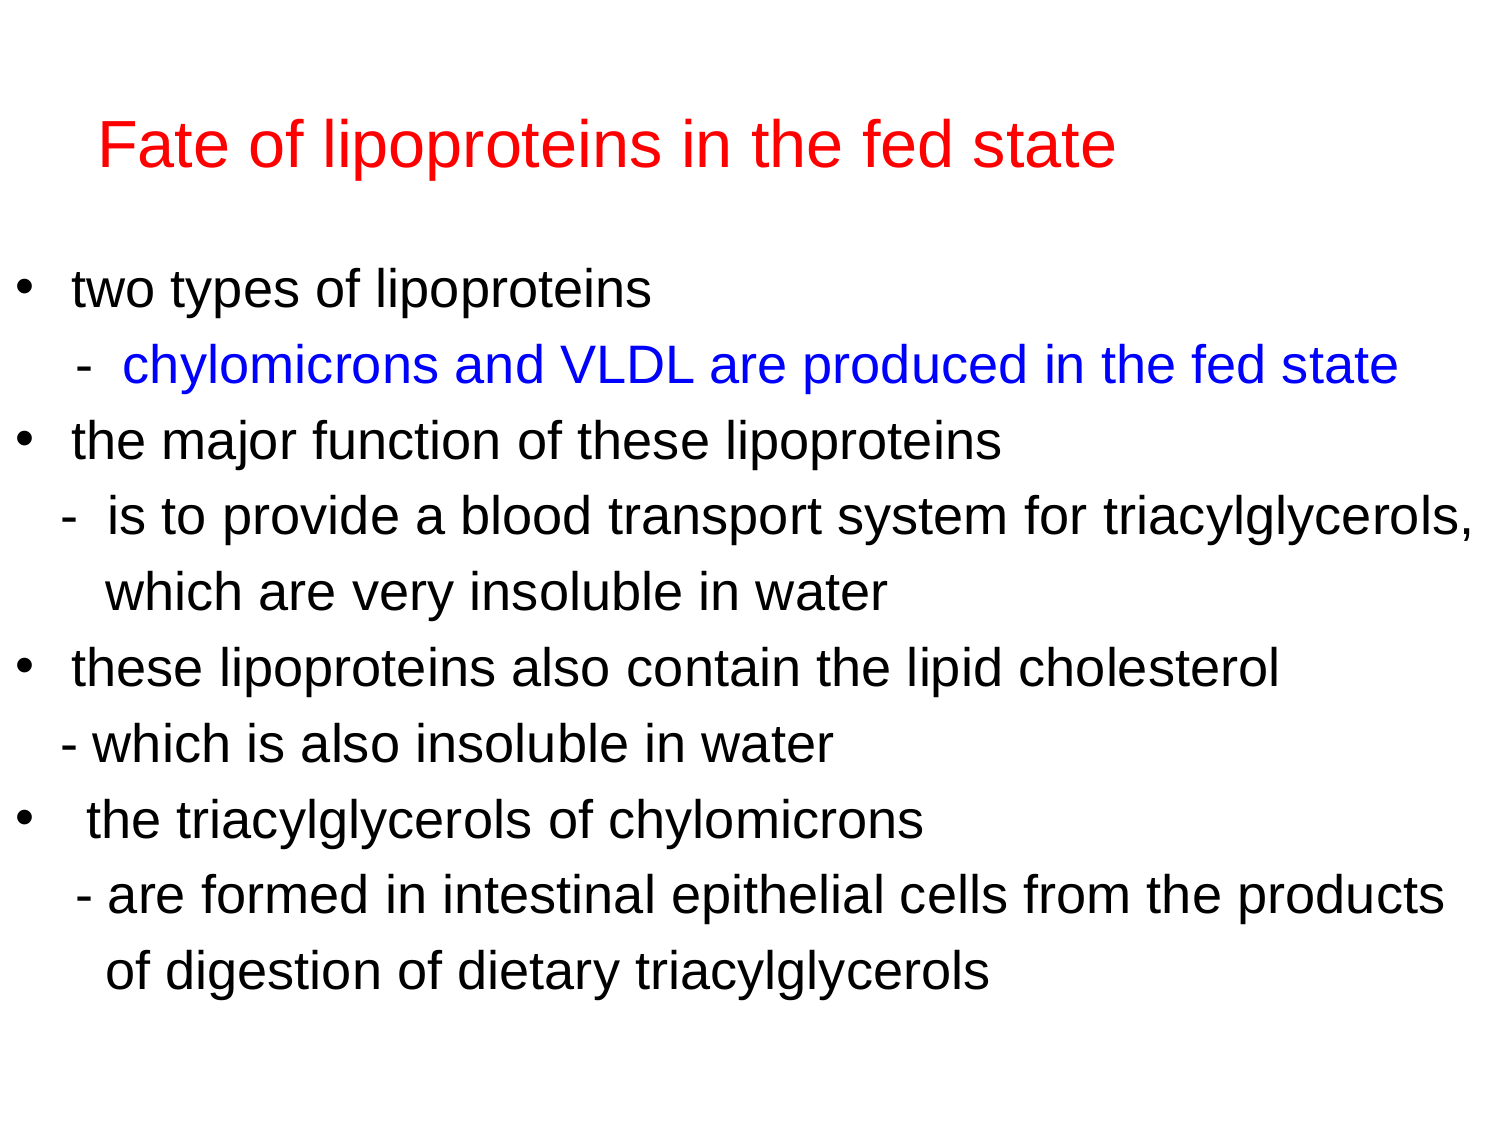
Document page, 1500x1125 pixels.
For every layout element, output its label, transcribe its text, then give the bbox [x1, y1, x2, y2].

list two types of lipoproteins - chylomicrons and VLDL are produced in the fed state the major function of these lipoproteins - is to provide a blood transport system for triacylglycerols, which are very insoluble in water these lipoproteins also contain the lipid cholesterol - which is also insoluble in water the triacylglycerols of chylomicrons - are formed in intestinal epithelial cells from the products of digestion of dietary triacylglycerols [0, 246, 1500, 989]
title Fate of lipoproteins in the fed state [82, 46, 1432, 235]
